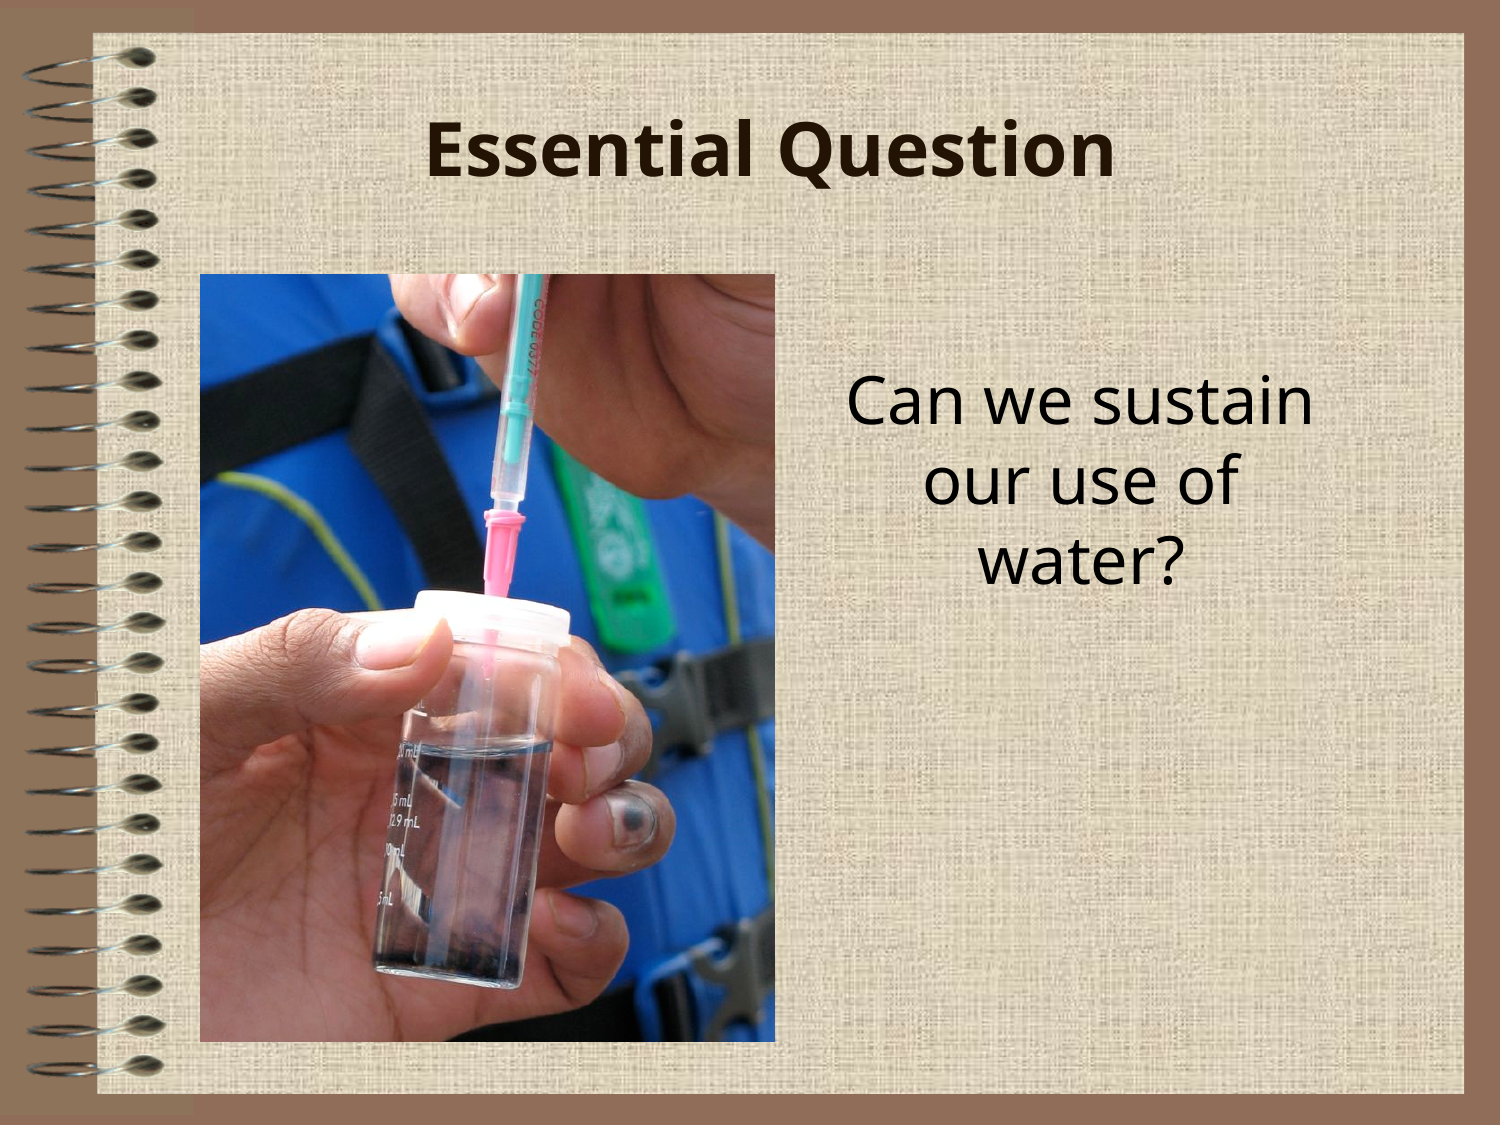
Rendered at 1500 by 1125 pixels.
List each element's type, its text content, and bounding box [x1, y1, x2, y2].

subtitle Can we sustain our use of water? [824, 349, 1338, 801]
title Essential Question [137, 87, 1405, 276]
picture [0, 8, 1465, 1115]
